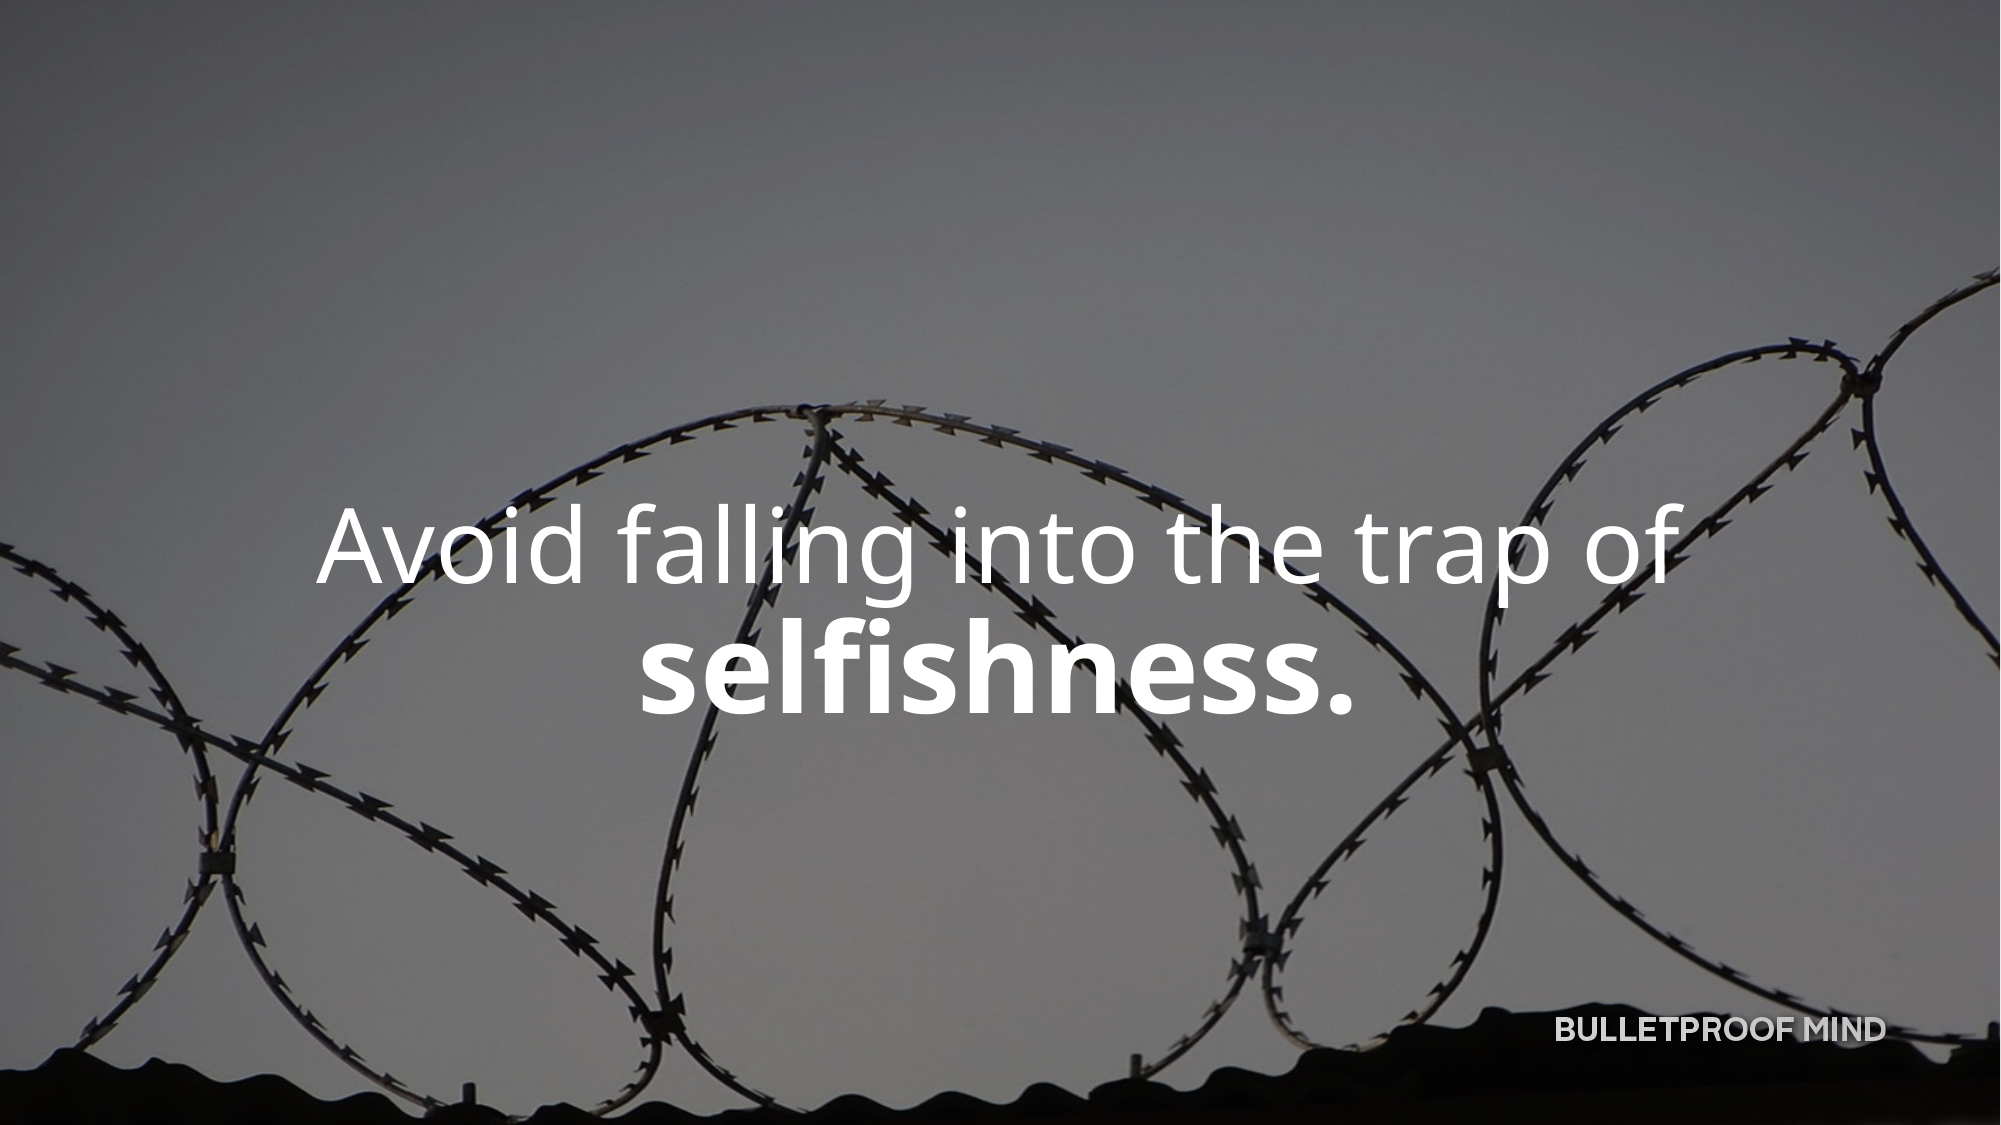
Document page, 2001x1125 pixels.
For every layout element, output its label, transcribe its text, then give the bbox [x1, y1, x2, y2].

title Avoid falling into the trap of selfishness. [136, 280, 1862, 749]
picture [0, 0, 2001, 1125]
